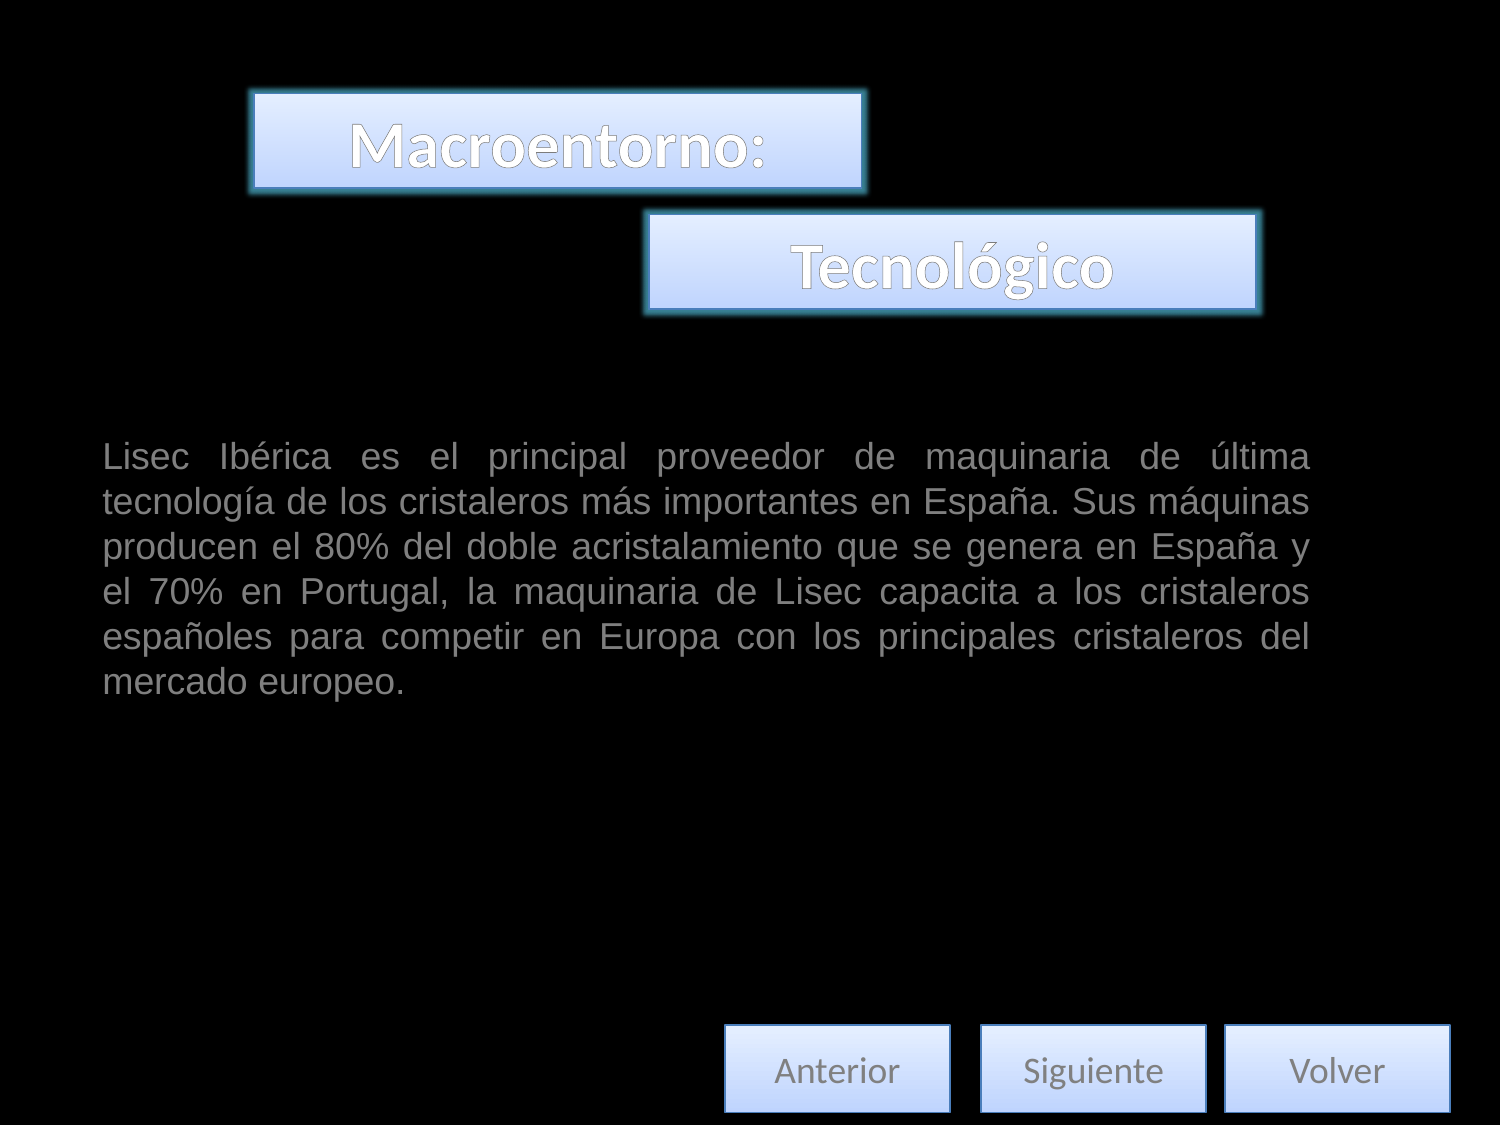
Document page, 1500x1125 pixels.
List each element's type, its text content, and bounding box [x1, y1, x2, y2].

text_box Volver [1224, 1024, 1451, 1113]
text_box Tecnológico [648, 214, 1257, 310]
text_box Anterior [724, 1024, 951, 1113]
text_box Macroentorno: [253, 93, 862, 189]
text_box Lisec Ibérica es el principal proveedor de maquinaria de última tecnología de los cristaleros más importantes en España. Sus máquinas producen el 80% del doble acristalamiento que se genera en España y el 70% en Portugal, la maquinaria de Lisec capacita a los cristaleros españoles para competir en Europa con los principales cristaleros del mercado europeo. [87, 424, 1325, 710]
text_box Siguiente [980, 1024, 1207, 1113]
